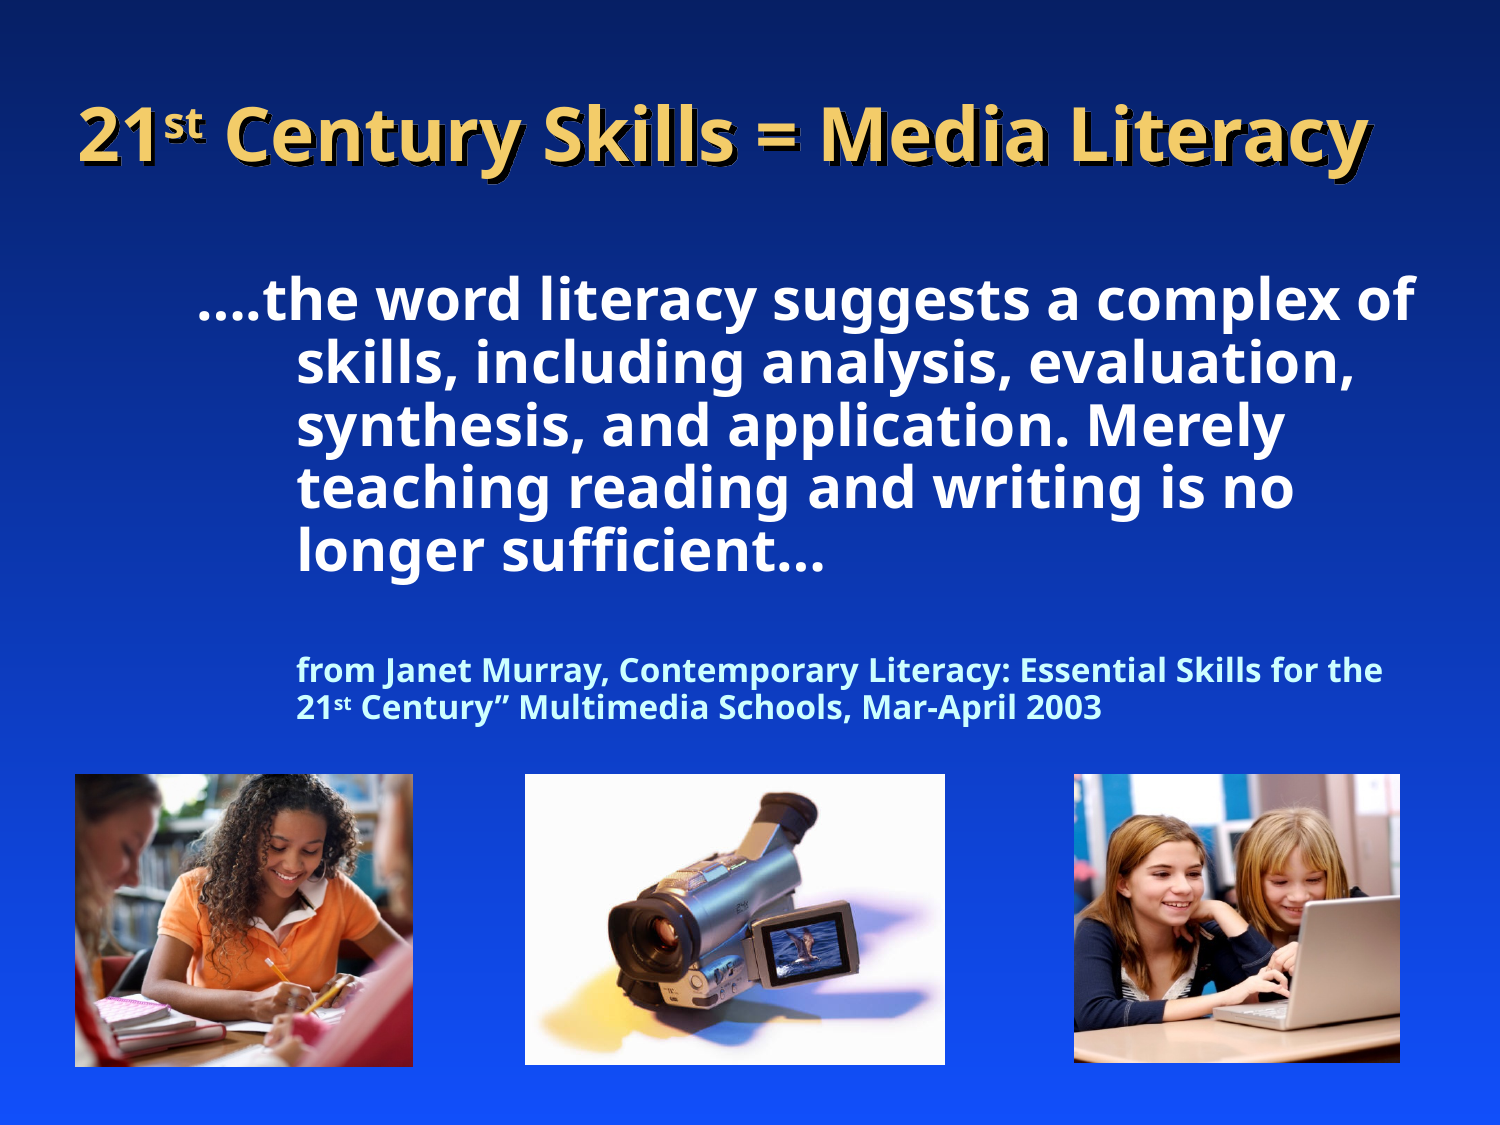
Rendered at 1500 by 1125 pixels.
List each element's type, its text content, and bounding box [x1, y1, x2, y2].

title 21st Century Skills = Media Literacy [61, 36, 1460, 226]
picture [1074, 774, 1401, 1063]
list ….the word literacy suggests a complex of skills, including analysis, evaluation, synthesis, and application. Merely teaching reading and writing is no longer sufficient… from Janet Murray, Contemporary Literacy: Essential Skills for the 21st Century” Multimedia Schools, Mar-April 2003 [180, 261, 1460, 938]
picture [524, 774, 945, 1066]
picture [74, 774, 413, 1068]
